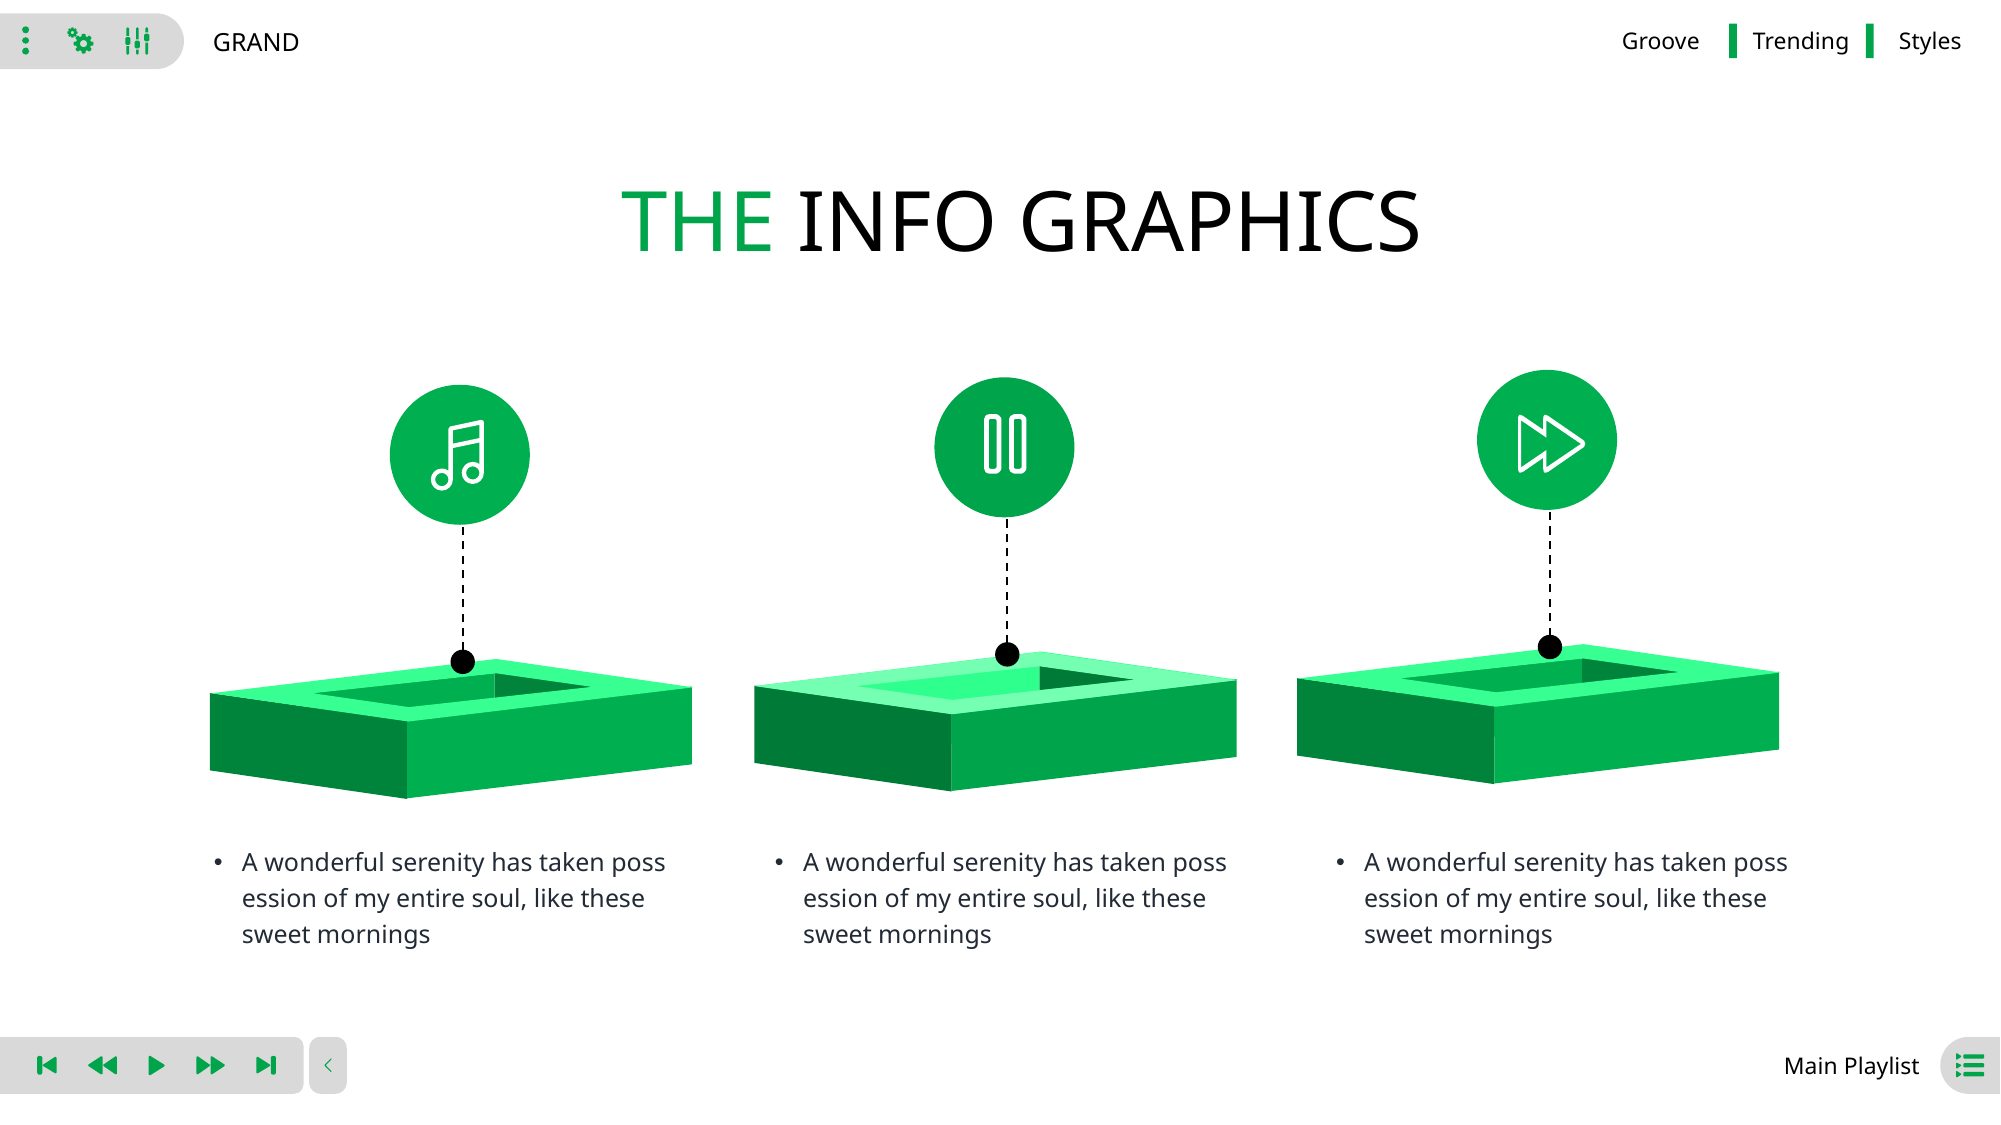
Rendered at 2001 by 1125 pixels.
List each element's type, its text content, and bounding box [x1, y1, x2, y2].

text_box THE INFO GRAPHICS [506, 161, 1539, 276]
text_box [67, 27, 94, 54]
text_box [899, 546, 1116, 569]
text_box [1956, 1062, 1962, 1069]
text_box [1441, 538, 1658, 562]
text_box [0, 12, 186, 71]
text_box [0, 1036, 304, 1094]
text_box [1518, 414, 1586, 473]
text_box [1297, 644, 1781, 785]
text_box GRAND [197, 19, 315, 64]
text_box [134, 27, 140, 55]
text_box [1476, 369, 1618, 511]
text_box A wonderful serenity has taken poss ession of my entire soul, like these sweet mornings [199, 833, 694, 956]
text_box [324, 1058, 332, 1073]
text_box Main Playlist [1766, 1043, 1937, 1087]
text_box [984, 414, 1002, 474]
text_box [389, 384, 530, 525]
text_box [1963, 1063, 1985, 1068]
text_box [1939, 1035, 2000, 1095]
text_box [1956, 1071, 1962, 1078]
text_box [1956, 1053, 1962, 1060]
text_box [933, 376, 1075, 518]
text_box [308, 1035, 348, 1095]
text_box [951, 681, 1237, 791]
text_box [22, 37, 30, 44]
text_box [1040, 667, 1129, 689]
text_box [1963, 1071, 1985, 1077]
text_box A wonderful serenity has taken poss ession of my entire soul, like these sweet mornings [1321, 833, 1816, 956]
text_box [209, 658, 694, 799]
text_box A wonderful serenity has taken poss ession of my entire soul, like these sweet mornings [760, 833, 1255, 956]
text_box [354, 553, 571, 577]
text_box [22, 26, 30, 34]
text_box [22, 47, 30, 55]
text_box [1963, 1054, 1985, 1059]
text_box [1604, 19, 1978, 62]
text_box [866, 667, 1040, 699]
text_box [754, 687, 952, 792]
text_box [754, 652, 1237, 715]
text_box [144, 27, 150, 55]
text_box [125, 37, 131, 45]
text_box [1009, 414, 1027, 474]
